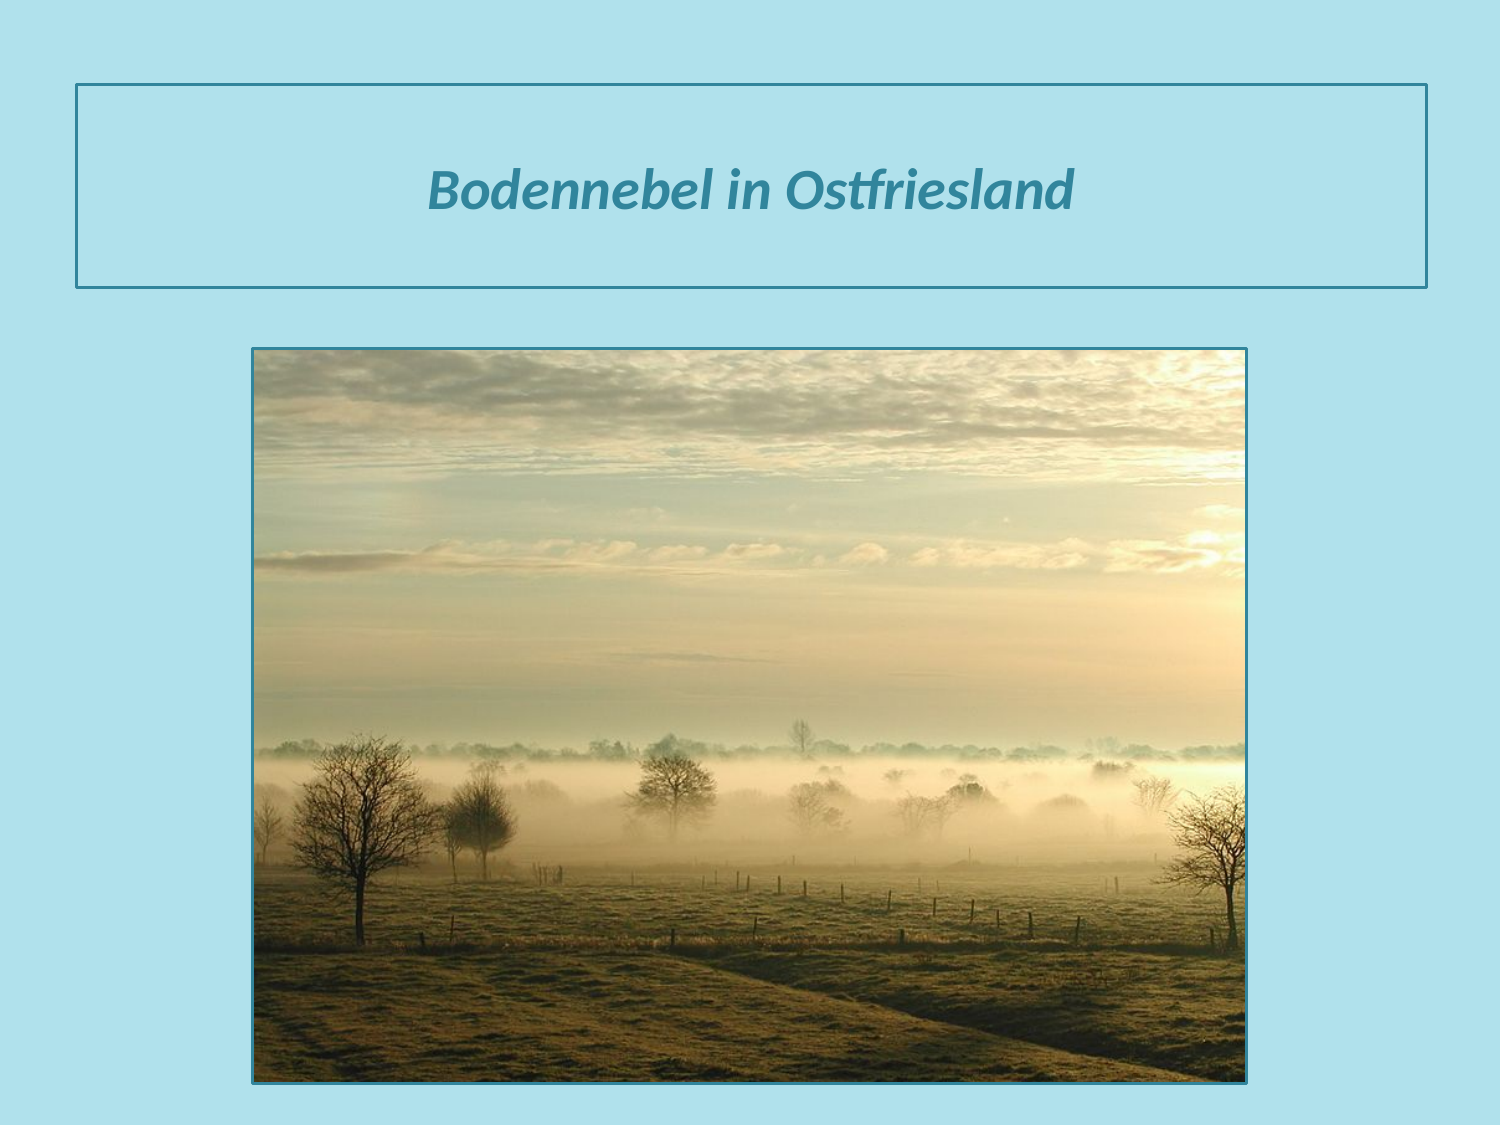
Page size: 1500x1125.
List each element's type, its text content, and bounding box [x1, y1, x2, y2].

picture [253, 349, 1246, 1083]
title Bodennebel in Ostfriesland [76, 84, 1427, 288]
